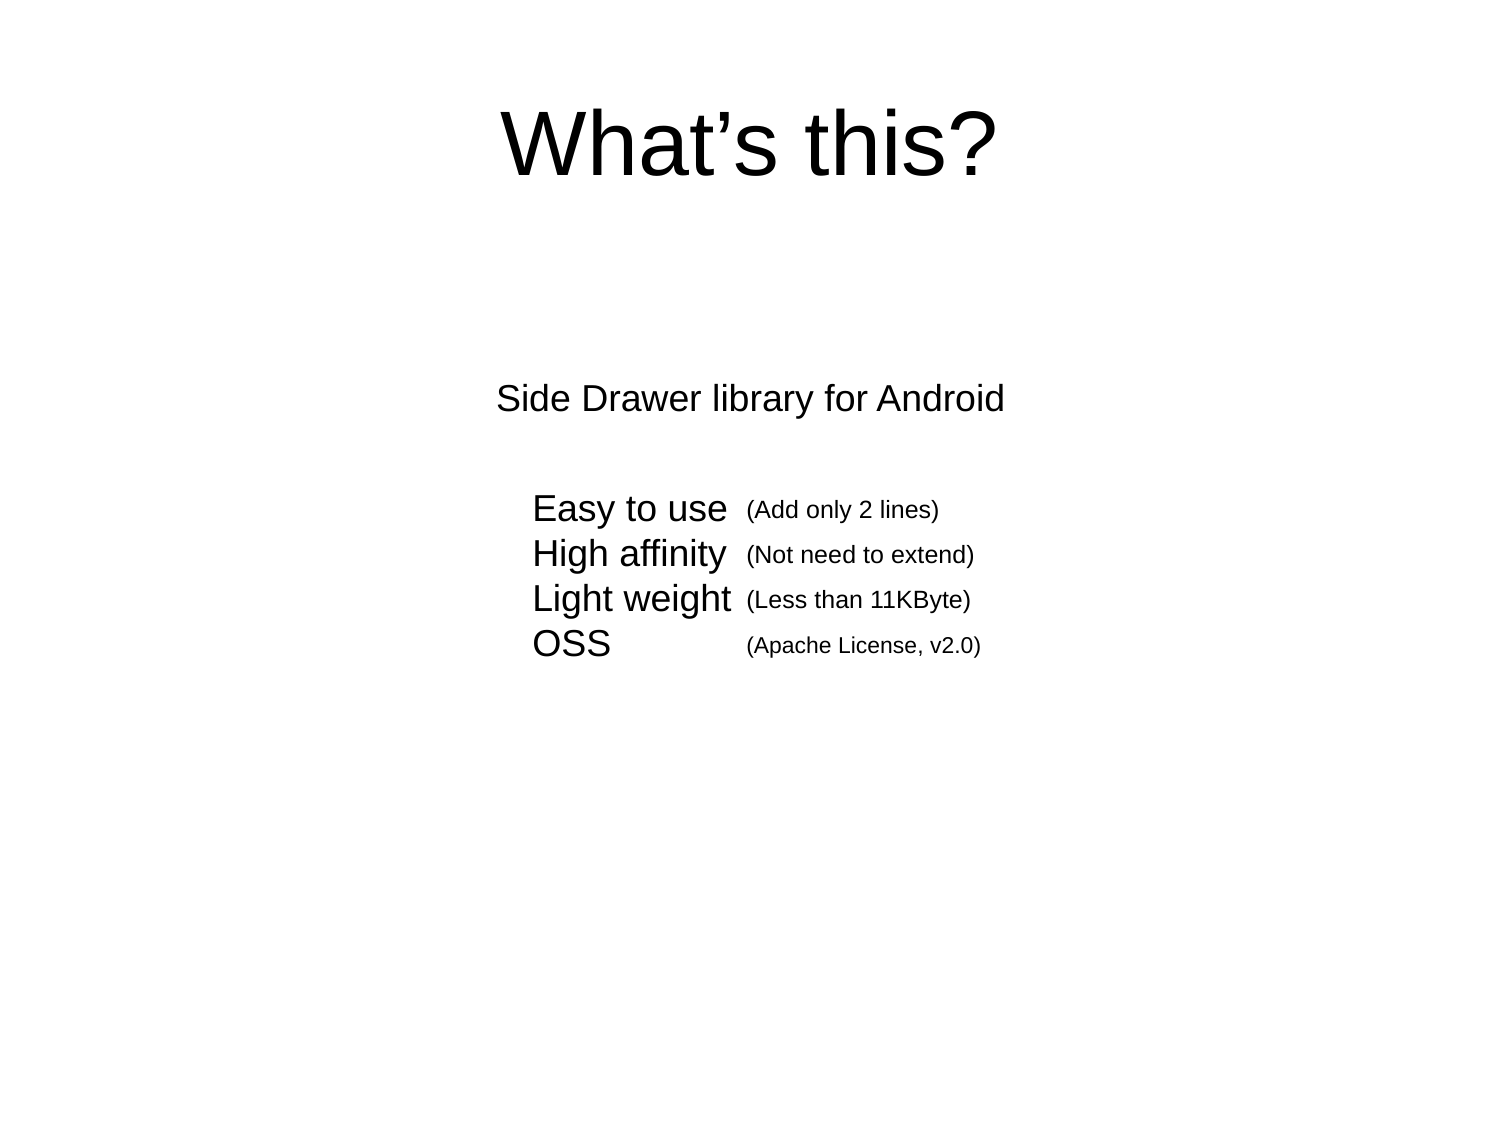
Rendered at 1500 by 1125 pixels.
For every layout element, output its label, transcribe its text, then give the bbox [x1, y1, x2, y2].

text_box (Add only 2 lines) (Not need to extend) (Less than 11KByte) (Apache License, v2.0) [720, 473, 997, 669]
title What’s this? [75, 45, 1425, 233]
text_box Side Drawer library for Android [481, 366, 1021, 427]
text_box Easy to use High affinity Light weight OSS [517, 476, 747, 672]
